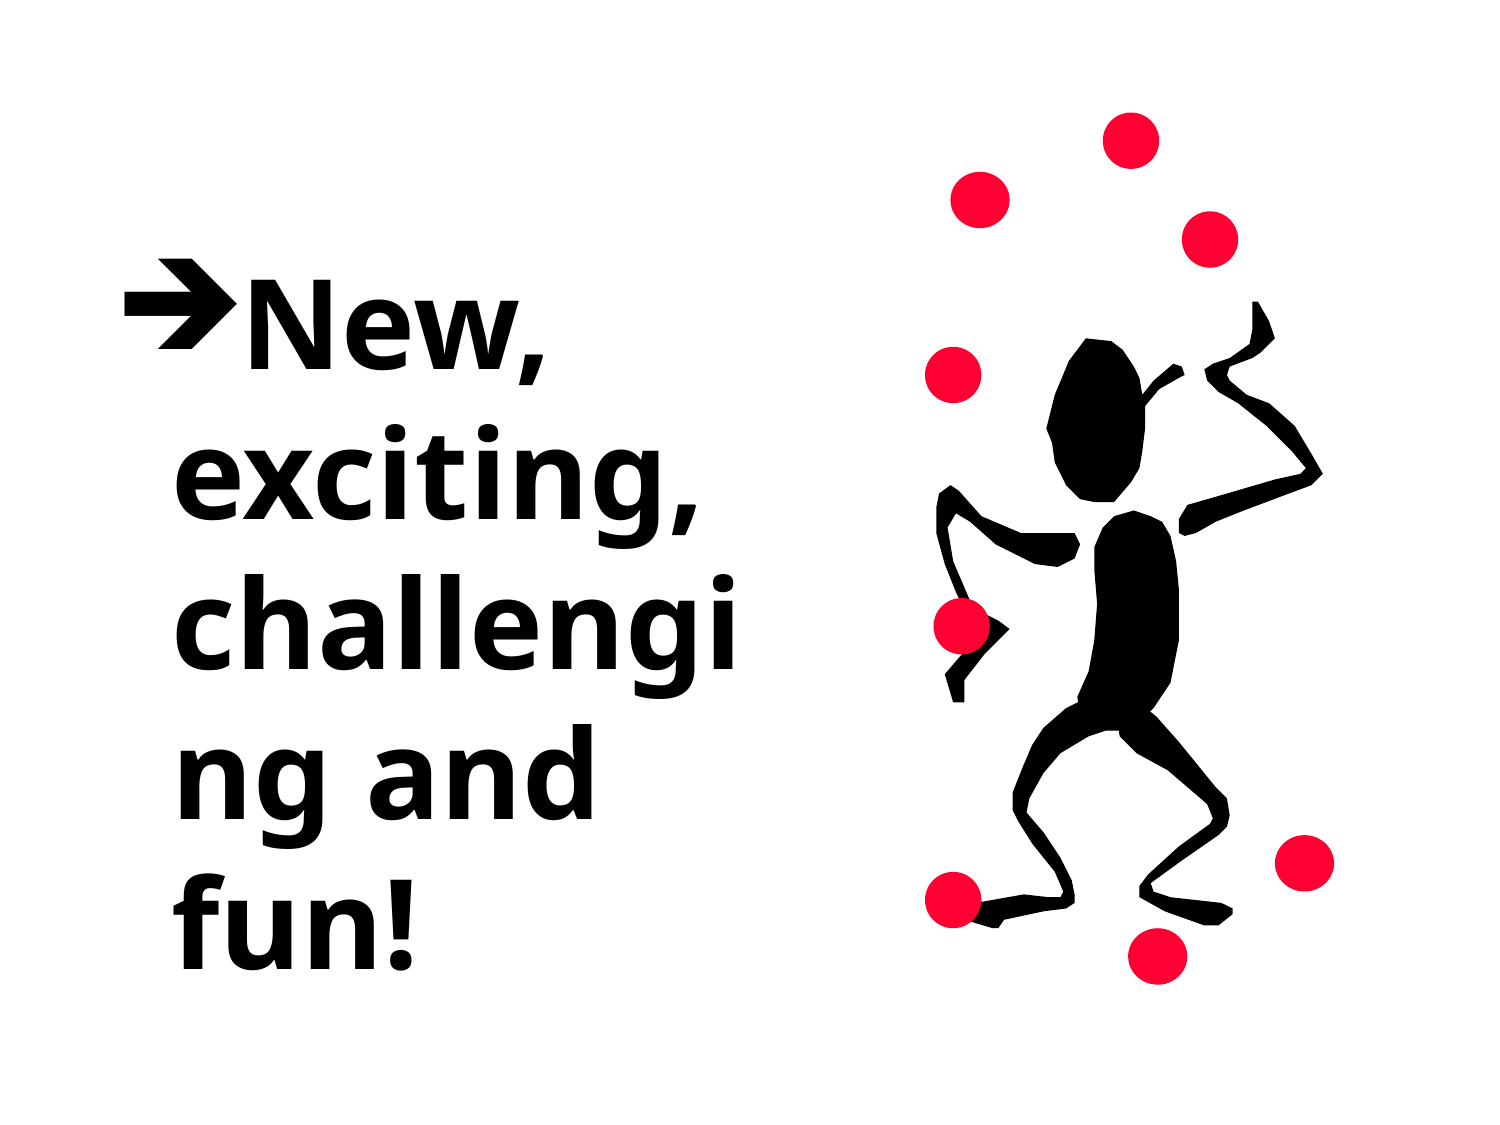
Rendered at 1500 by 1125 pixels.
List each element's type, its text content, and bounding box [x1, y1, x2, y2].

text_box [924, 112, 1338, 988]
list New, exciting, challenging and fun! [99, 237, 838, 913]
